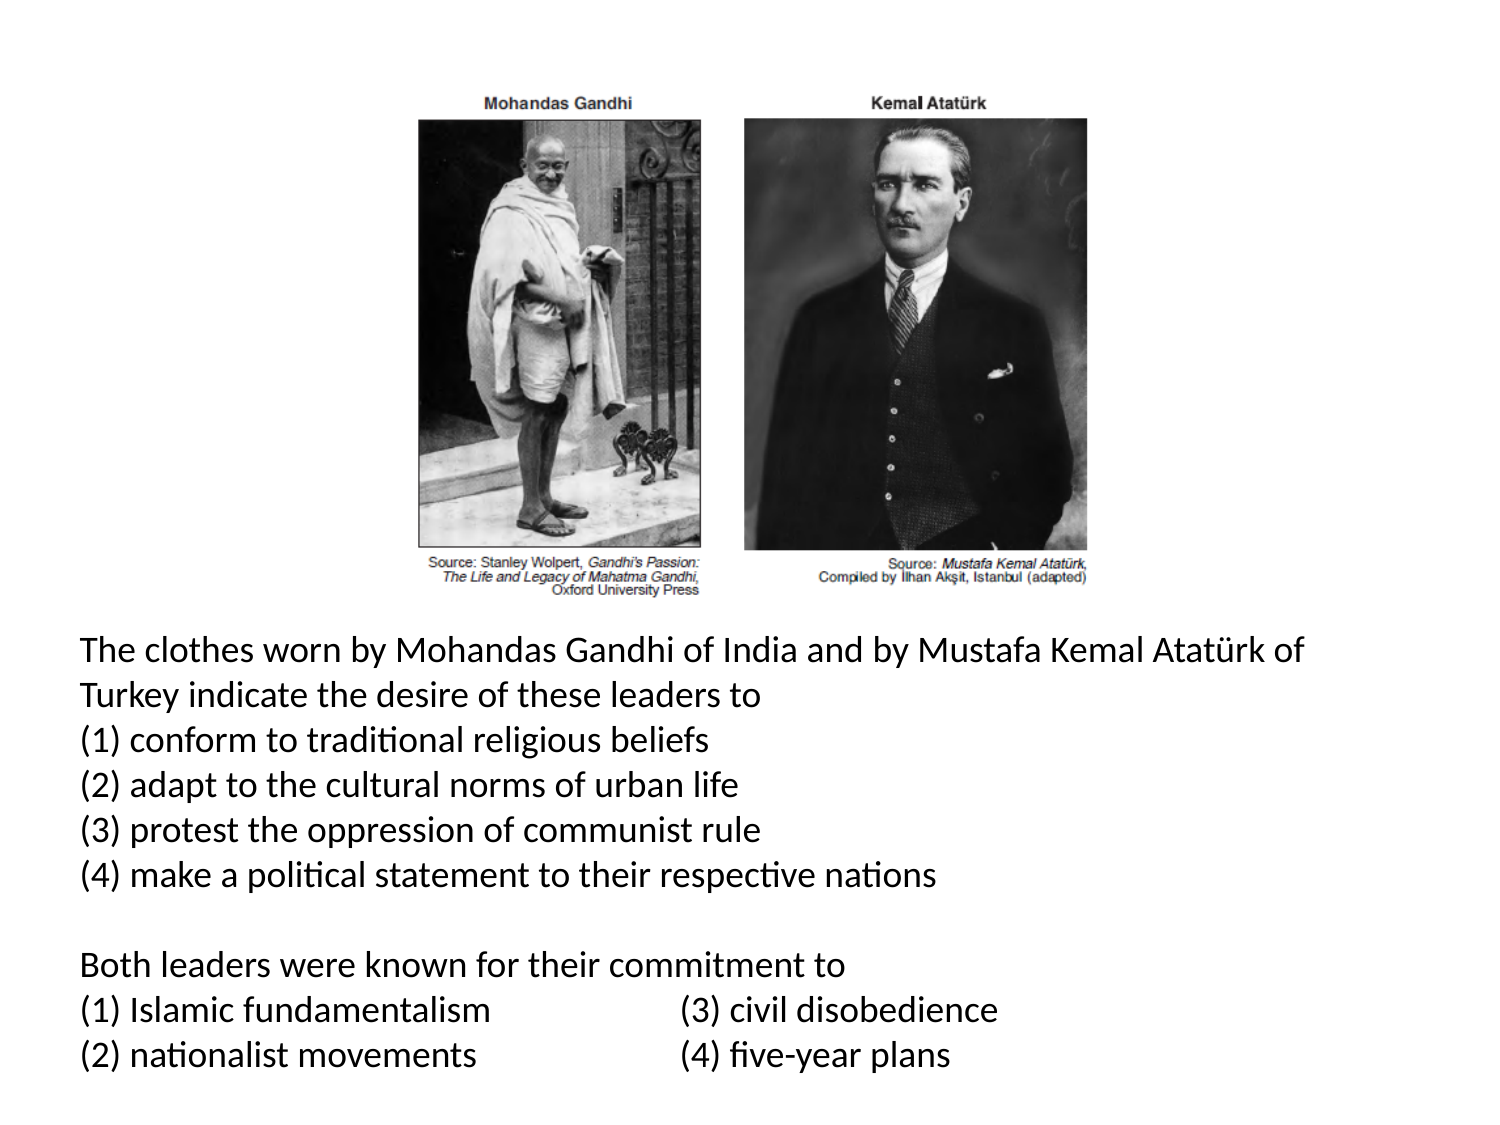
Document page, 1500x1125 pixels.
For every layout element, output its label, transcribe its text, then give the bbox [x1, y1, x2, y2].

text_box The clothes worn by Mohandas Gandhi of India and by Mustafa Kemal Atatürk of Turkey indicate the desire of these leaders to (1) conform to traditional religious beliefs (2) adapt to the cultural norms of urban life (3) protest the oppression of communist rule (4) make a political statement to their respective nations Both leaders were known for their commitment to (1) Islamic fundamentalism (3) civil disobedience (2) nationalist movements (4) five-year plans [64, 617, 1338, 1083]
picture [387, 87, 1154, 608]
